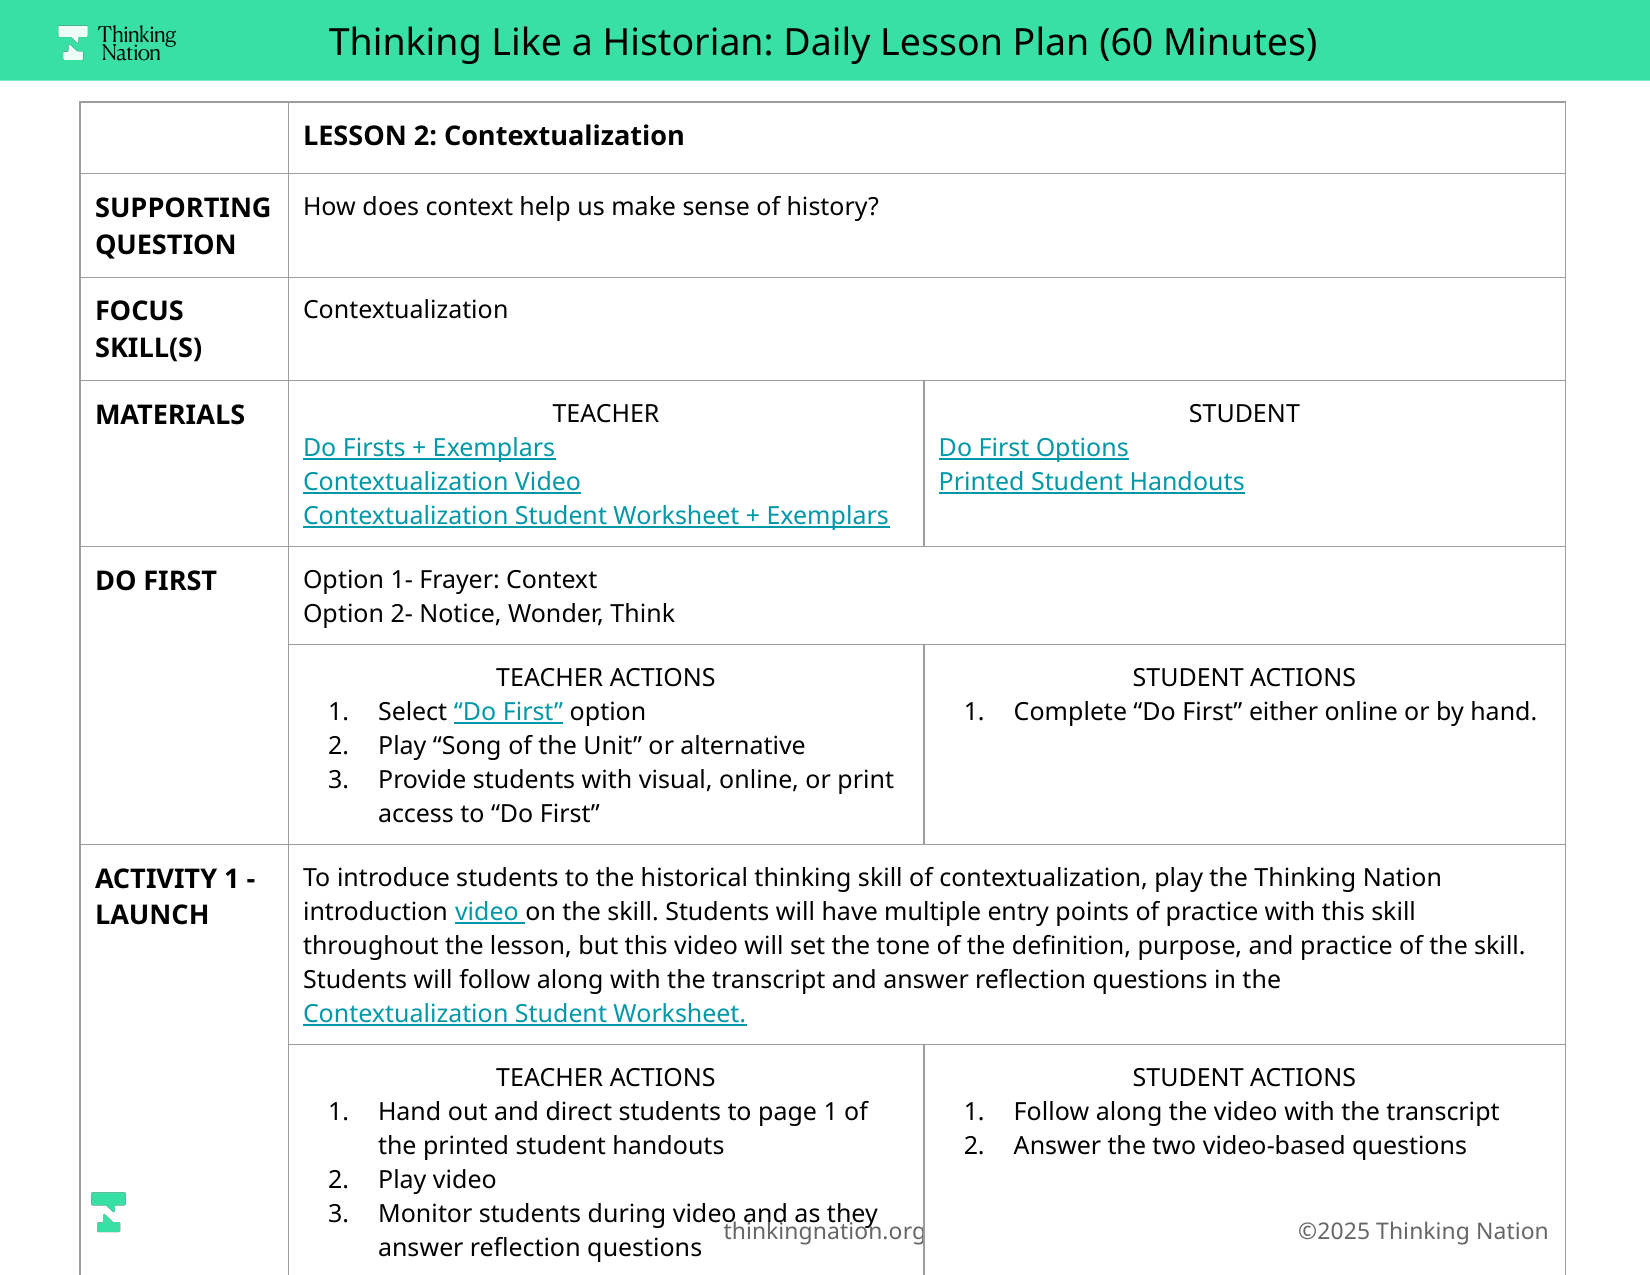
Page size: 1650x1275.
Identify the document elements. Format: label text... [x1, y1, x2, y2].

text_box Thinking Like a Historian: Daily Lesson Plan (60 Minutes) [0, 0, 1650, 81]
table_cell DO FIRST [81, 547, 288, 844]
picture [45, 14, 180, 71]
picture [80, 1184, 136, 1240]
table_cell How does context help us make sense of history? [289, 174, 1565, 277]
table_cell STUDENT Do First Options Printed Student Handouts [925, 381, 1565, 546]
table_header [81, 103, 288, 173]
table_header LESSON 2: Contextualization [289, 103, 1565, 173]
table_cell ACTIVITY 1 - LAUNCH [81, 845, 288, 1275]
table_cell FOCUS SKILL(S) [81, 278, 288, 380]
table_cell MATERIALS [81, 381, 288, 546]
table_cell STUDENT ACTIONS Follow along the video with the transcript Answer the two video-based questions [925, 1045, 1565, 1275]
table_cell TEACHER ACTIONS Hand out and direct students to page 1 of the printed student handouts Play video Monitor students during video and as they answer reflection questions [289, 1045, 923, 1275]
table_cell TEACHER ACTIONS Select “Do First” option Play “Song of the Unit” or alternative Provide students with visual, online, or print access to “Do First” [289, 645, 923, 844]
table_cell Option 1- Frayer: Context Option 2- Notice, Wonder, Think [289, 547, 1565, 644]
table_cell SUPPORTING QUESTION [81, 174, 288, 277]
table_cell TEACHER Do Firsts + Exemplars Contextualization Video Contextualization Student Worksheet + Exemplars [289, 381, 923, 546]
table_cell To introduce students to the historical thinking skill of contextualization, play the Thinking Nation introduction video on the skill. Students will have multiple entry points of practice with this skill throughout the lesson, but this video will set the tone of the definition, purpose, and practice of the skill. Students will follow along with the transcript and answer reflection questions in the Contextualization Student Worksheet. [289, 845, 1565, 1044]
table_cell STUDENT ACTIONS Complete “Do First” either online or by hand. [925, 645, 1565, 844]
table_cell Contextualization [289, 278, 1565, 380]
